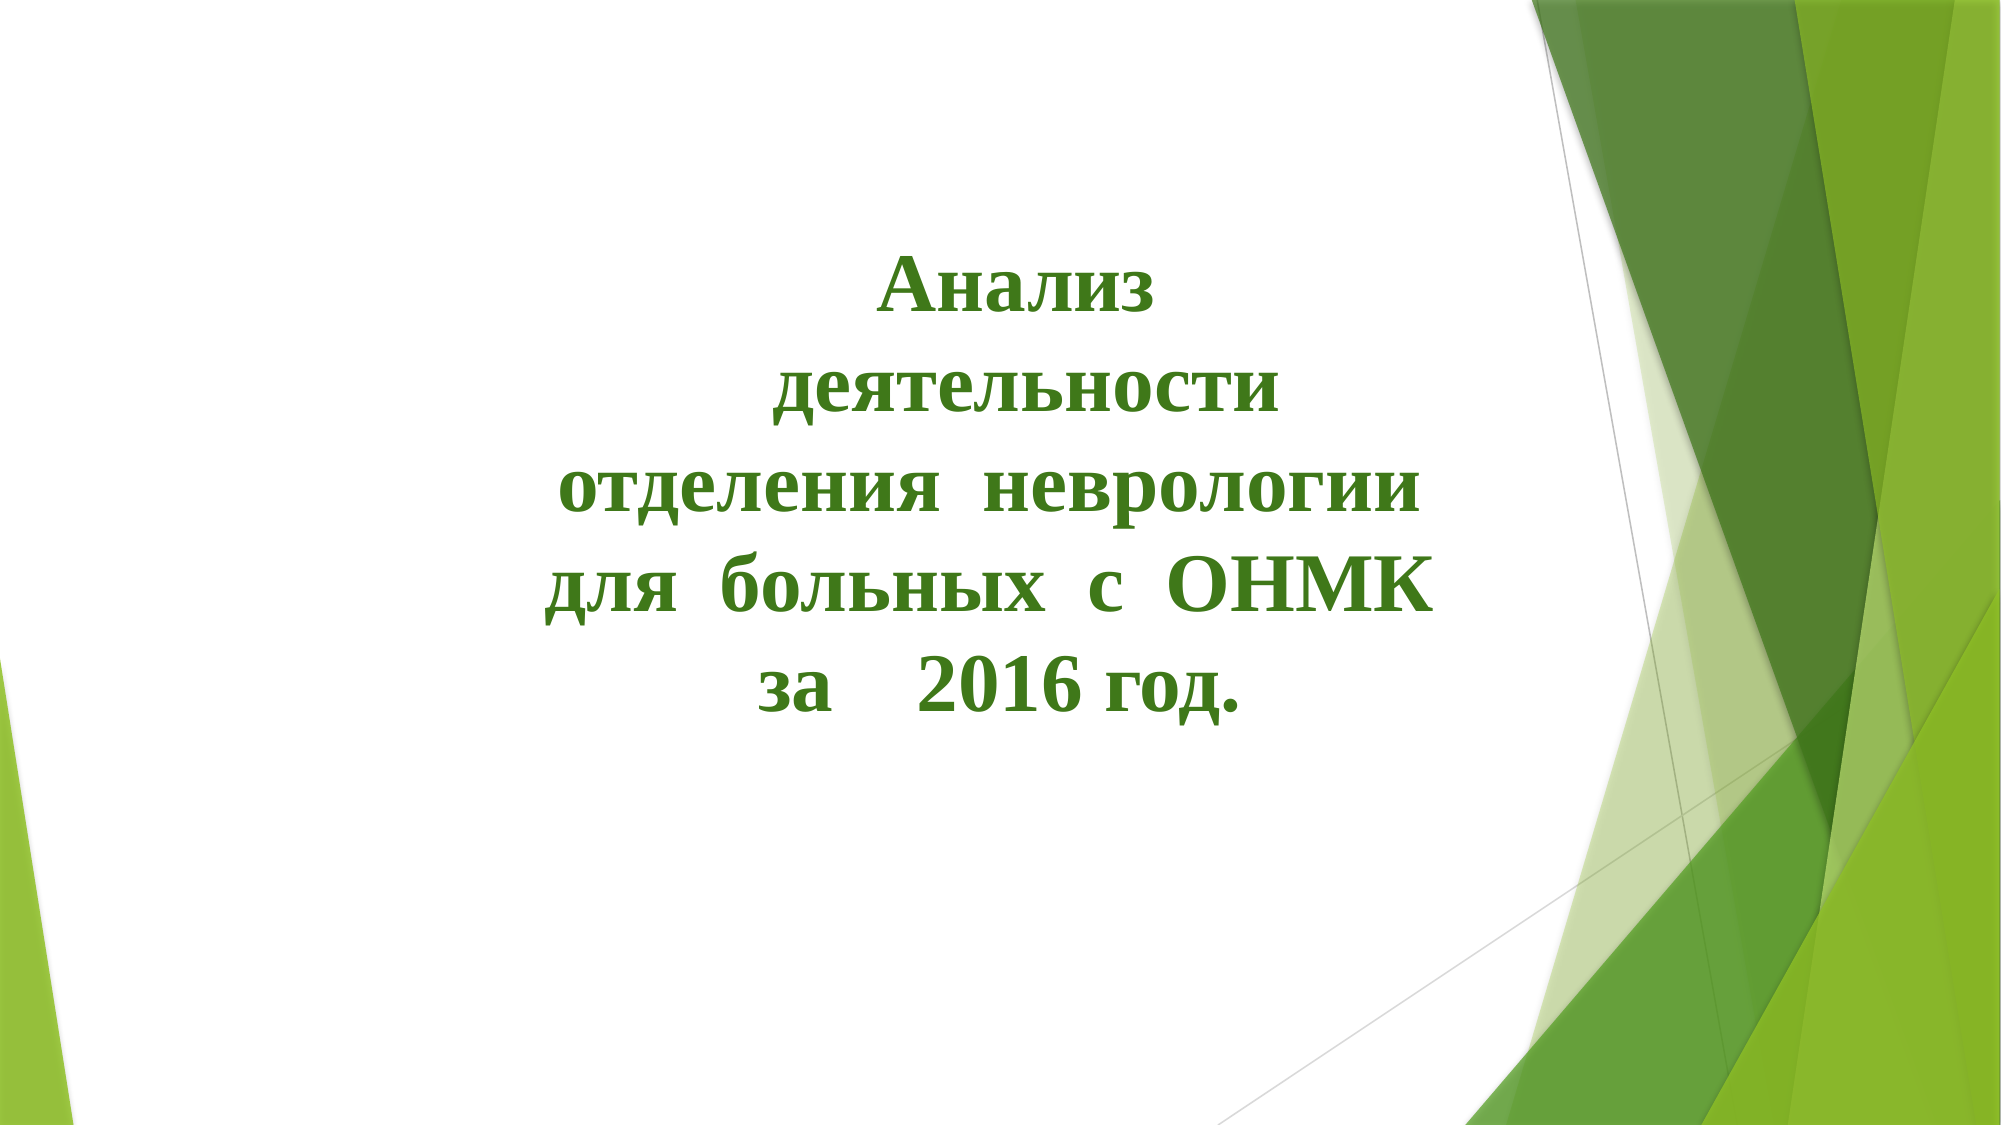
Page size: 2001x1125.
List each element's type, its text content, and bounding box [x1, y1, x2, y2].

text_box Анализ деятельности отделения неврологии для больных с ОНМК за 2016 год. [500, 221, 1500, 836]
